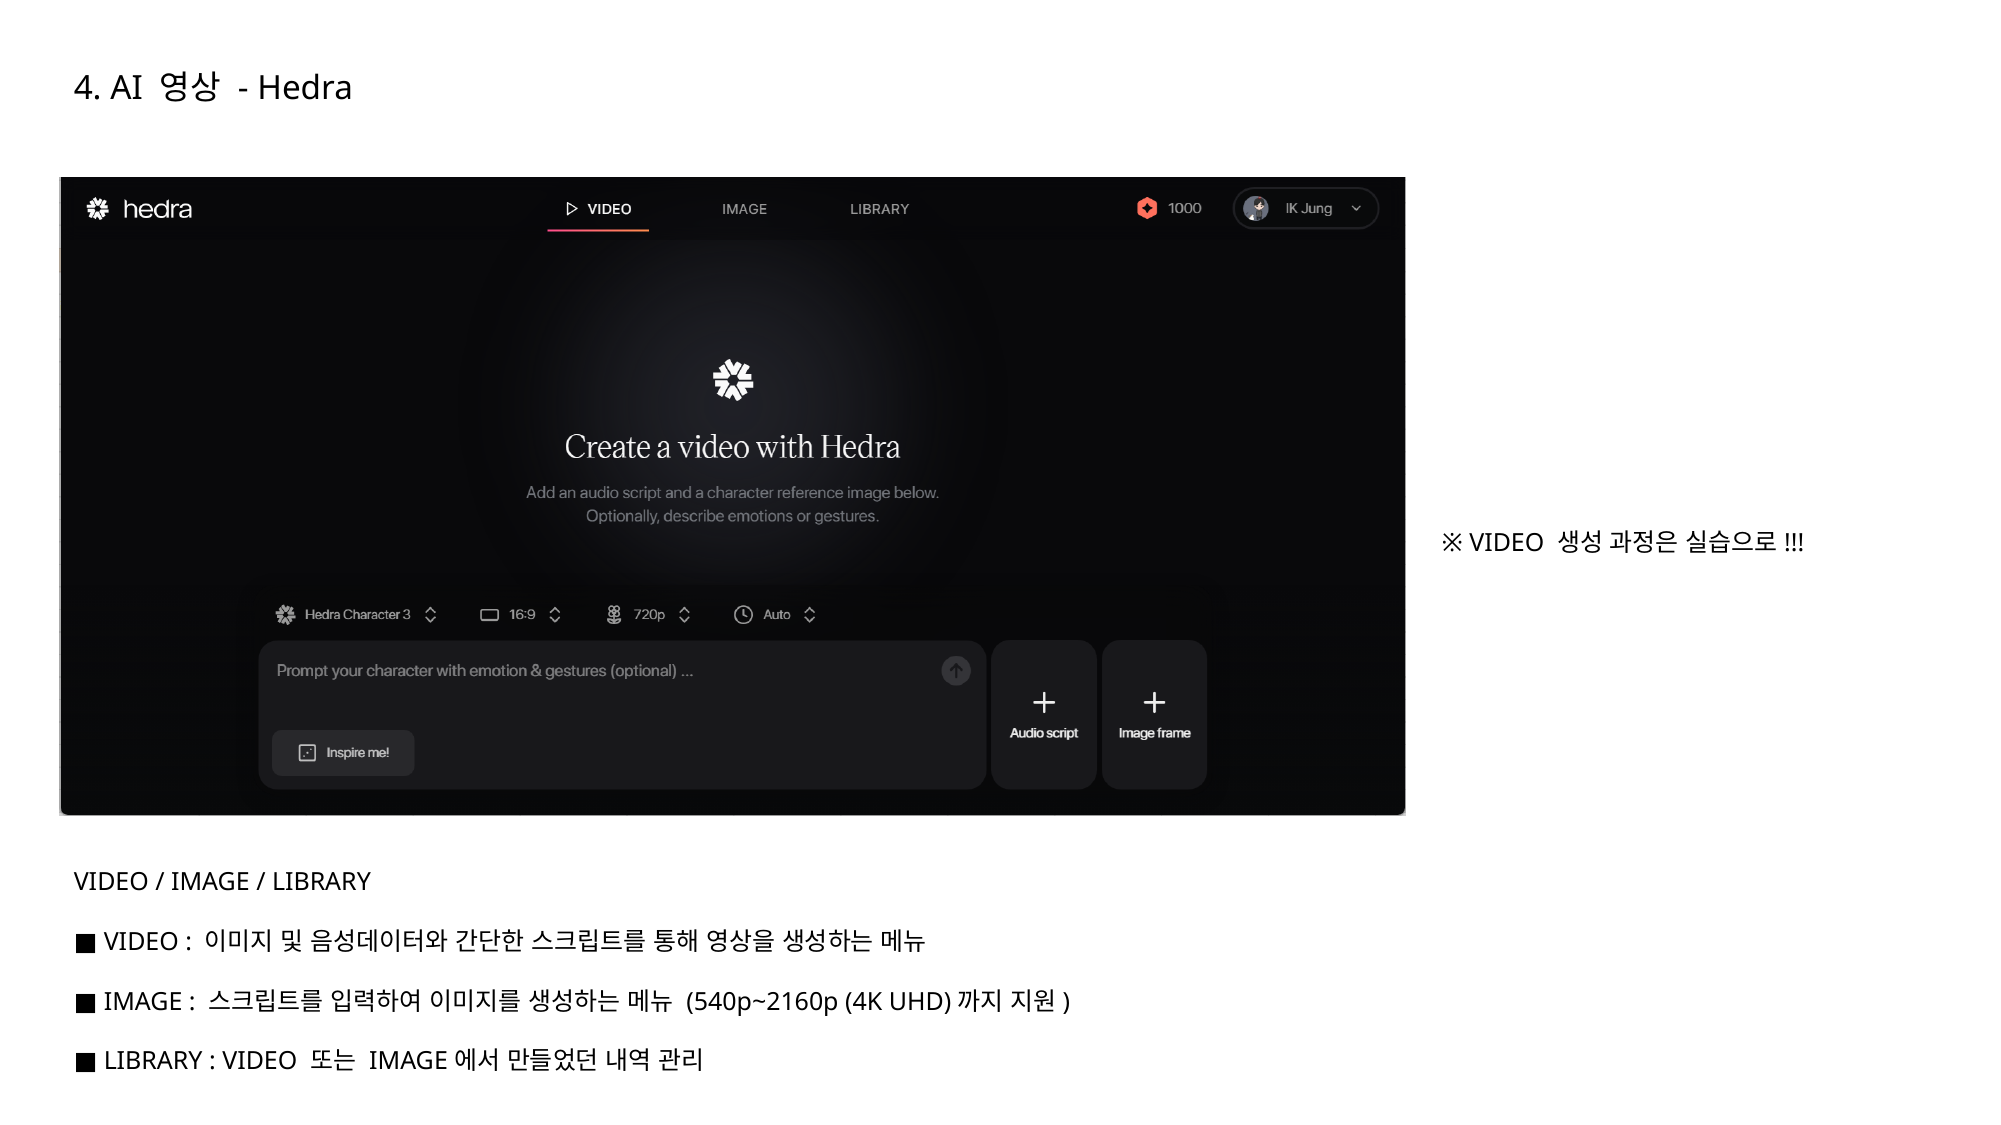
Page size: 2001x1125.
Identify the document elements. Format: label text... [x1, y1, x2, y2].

text_box VIDEO / IMAGE / LIBRARY ■ VIDEO : 이미지 및 음성데이터와 간단한 스크립트를 통해 영상을 생성하는 메뉴 ■ IMAGE : 스크립트를 입력하여 이미지를 생성하는 메뉴 (540p~2160p (4K UHD)까지 지원) ■ LIBRARY : VIDEO 또는 IMAGE에서 만들었던 내역 관리 [58, 857, 1920, 1083]
text_box ※ VIDEO 생성 과정은 실습으로!!! [1427, 519, 1950, 565]
picture [58, 176, 1407, 817]
text_box 4. AI 영상 - Hedra [58, 58, 1920, 114]
